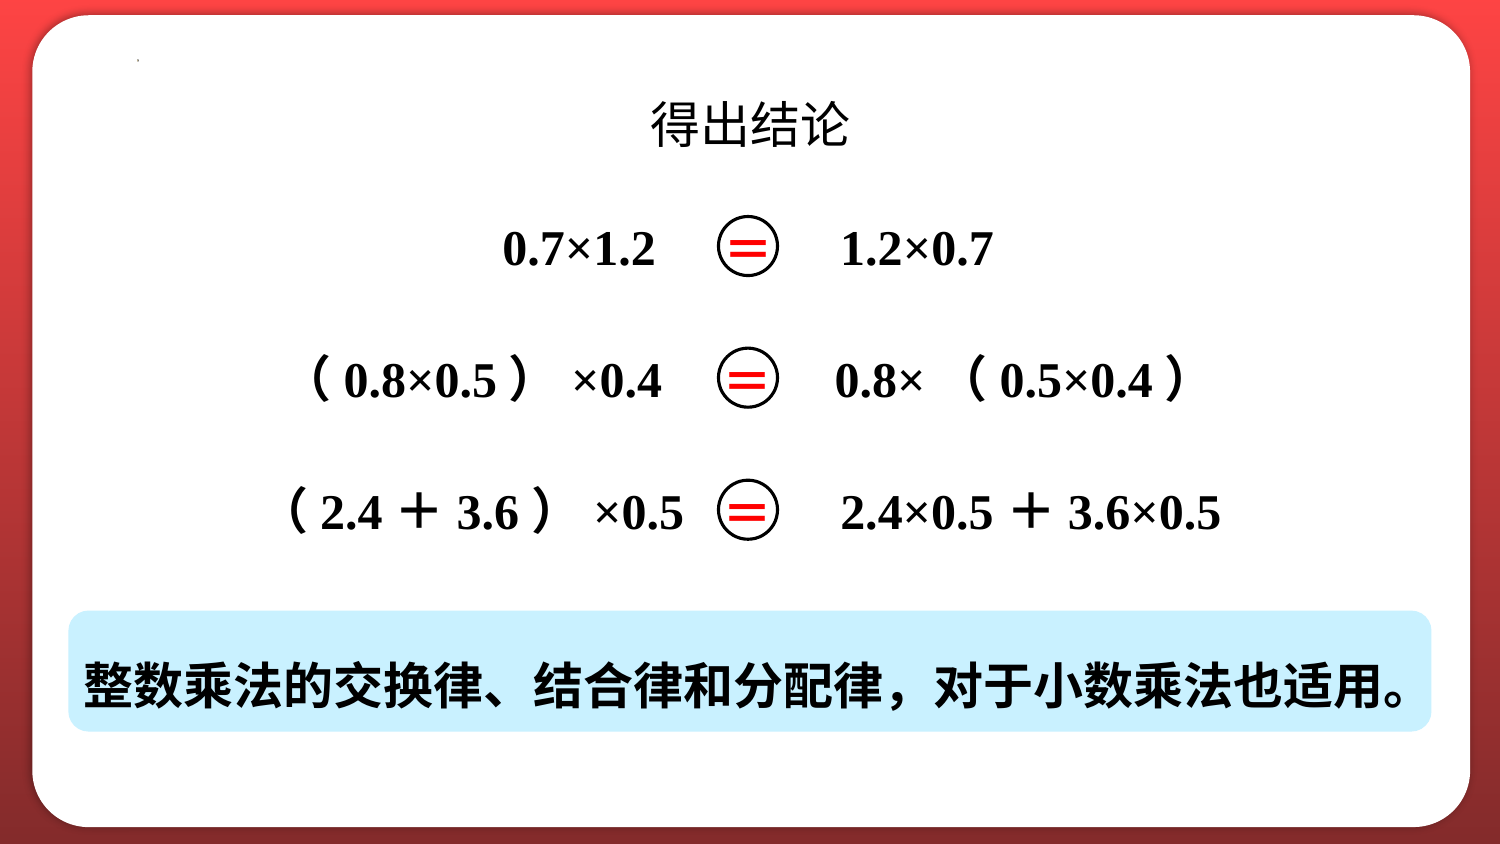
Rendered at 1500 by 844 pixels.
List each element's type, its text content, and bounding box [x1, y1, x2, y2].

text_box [259, 471, 1249, 552]
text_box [475, 208, 1021, 287]
text_box 得出结论 [635, 86, 865, 161]
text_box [260, 339, 1237, 419]
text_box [68, 610, 1432, 732]
